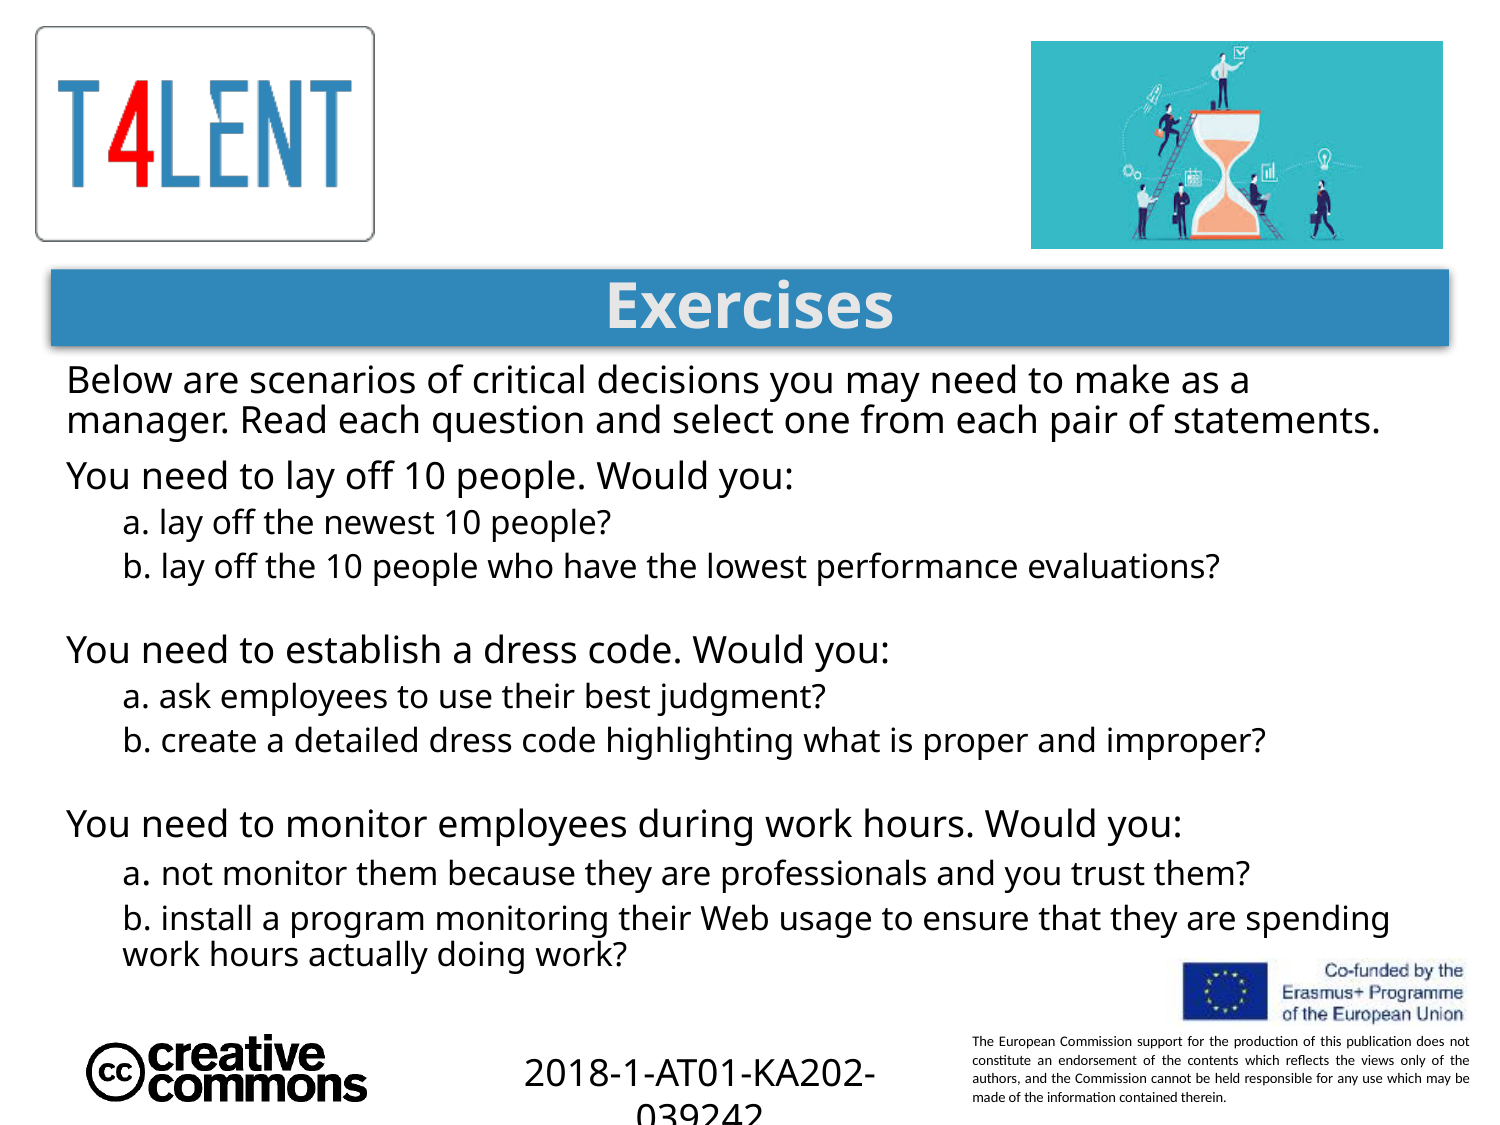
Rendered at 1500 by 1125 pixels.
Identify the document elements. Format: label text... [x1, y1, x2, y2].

subtitle Below are scenarios of critical decisions you may need to make as a manager. Read each question and select one from each pair of statements. You need to lay off 10 people. Would you: a. lay off the newest 10 people? b. lay off the 10 people who have the lowest performance evaluations? You need to establish a dress code. Would you: a. ask employees to use their best judgment? b. create a detailed dress code highlighting what is proper and improper? You need to monitor employees during work hours. Would you: a. not monitor them because they are professionals and you trust them? b. install a program monitoring their Web usage to ensure that they are spending work hours actually doing work? [51, 346, 1417, 981]
picture [1031, 41, 1443, 249]
title Exercises [51, 269, 1449, 347]
picture [1166, 958, 1478, 1026]
picture [35, 26, 375, 242]
text_box 2018-1-AT01-KA202-039242 [454, 1040, 946, 1102]
picture [85, 1034, 367, 1102]
